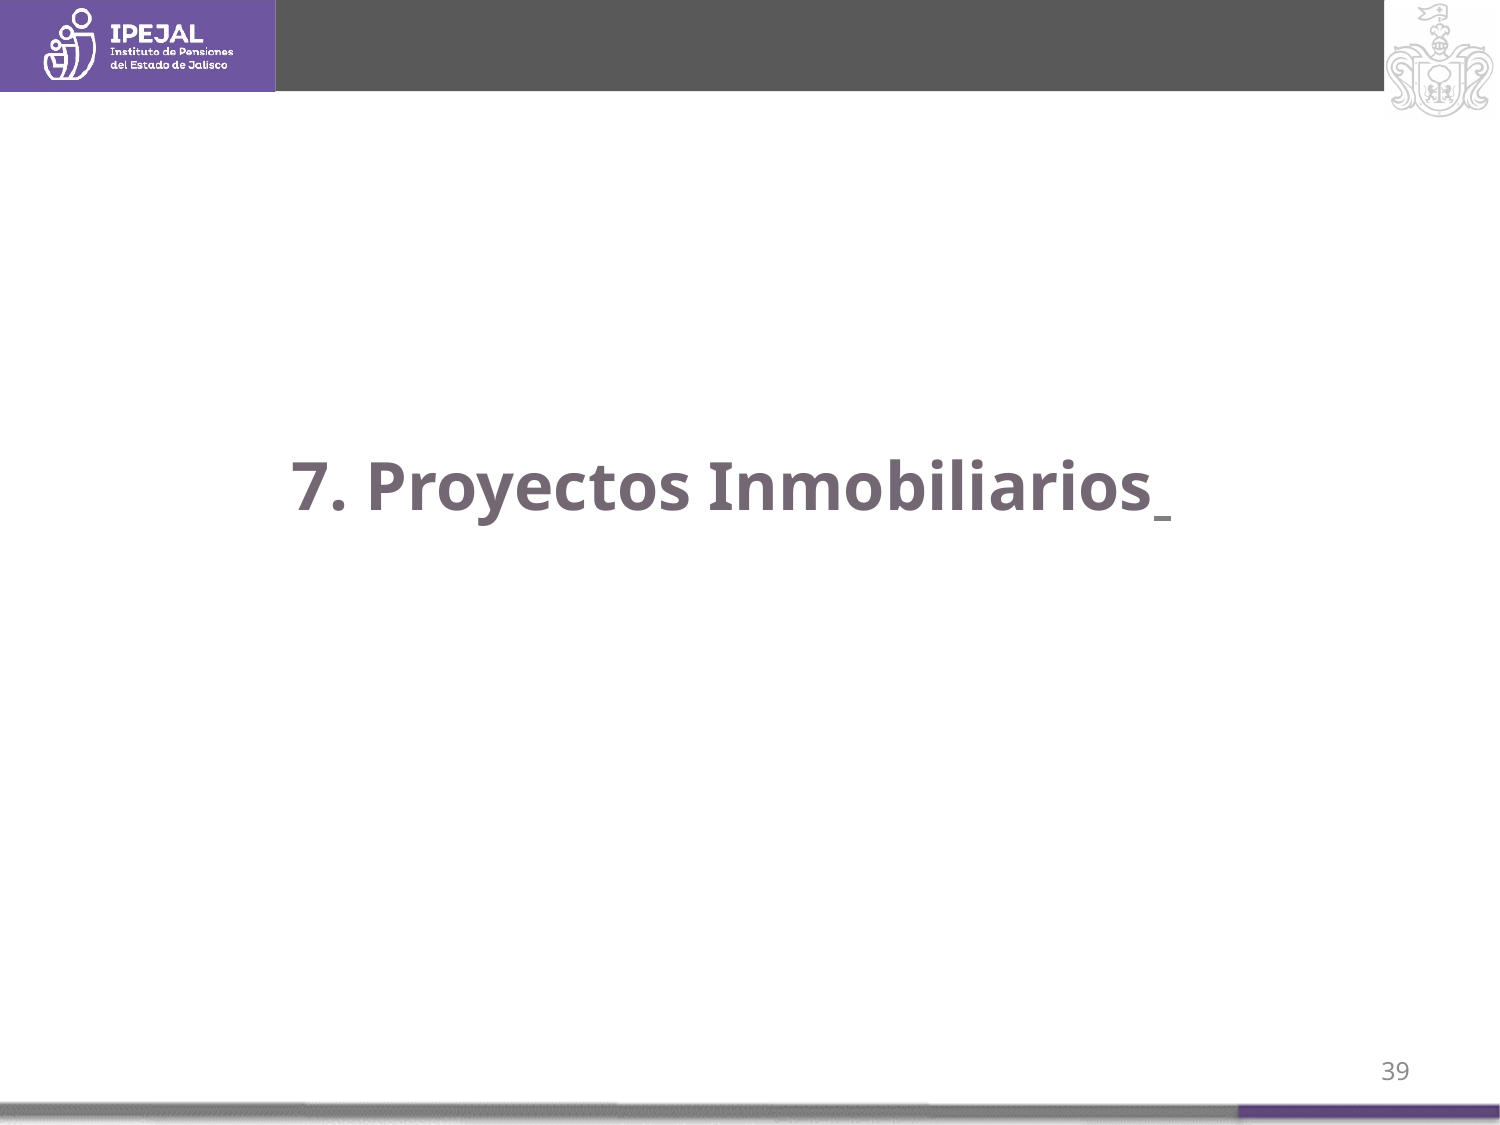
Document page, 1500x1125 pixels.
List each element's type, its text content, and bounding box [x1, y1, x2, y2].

slide_number 38 [1074, 1042, 1425, 1103]
picture [0, 0, 276, 92]
picture [0, 1096, 1500, 1125]
text_box 7. Proyectos Inmobiliarios [212, 445, 1250, 634]
